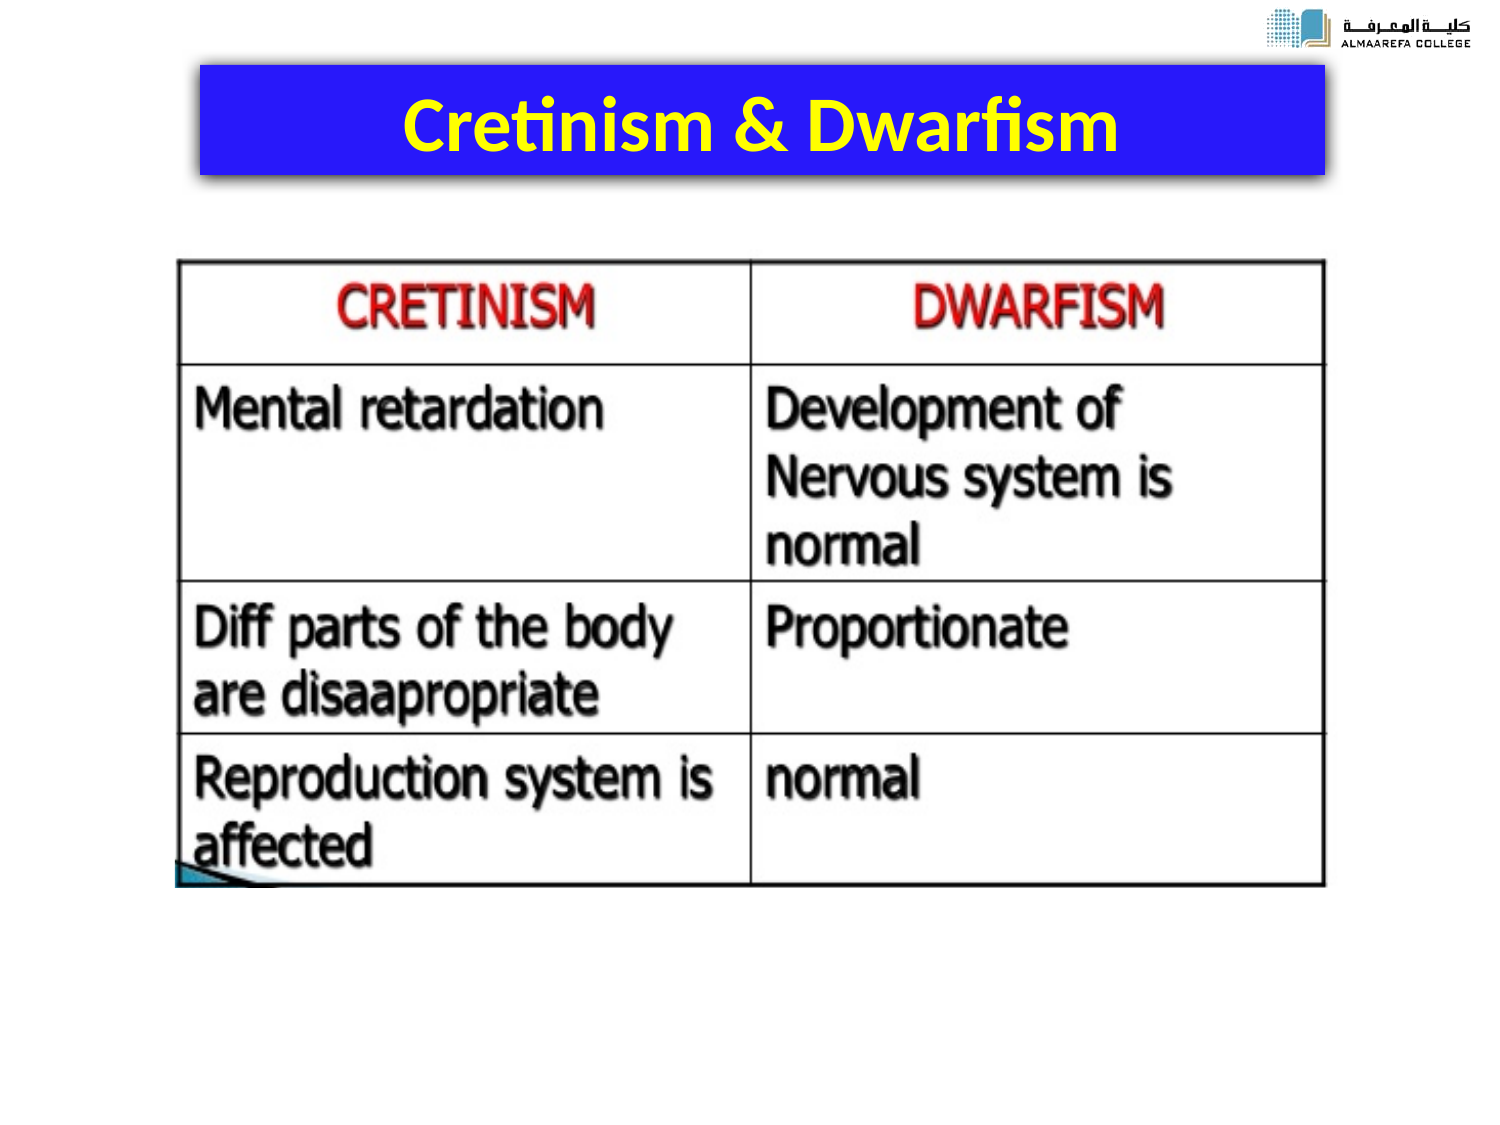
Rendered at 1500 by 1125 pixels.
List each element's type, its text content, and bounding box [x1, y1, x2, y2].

picture [174, 249, 1338, 888]
title Cretinism & Dwarfism [200, 64, 1325, 175]
picture [1262, 0, 1475, 65]
